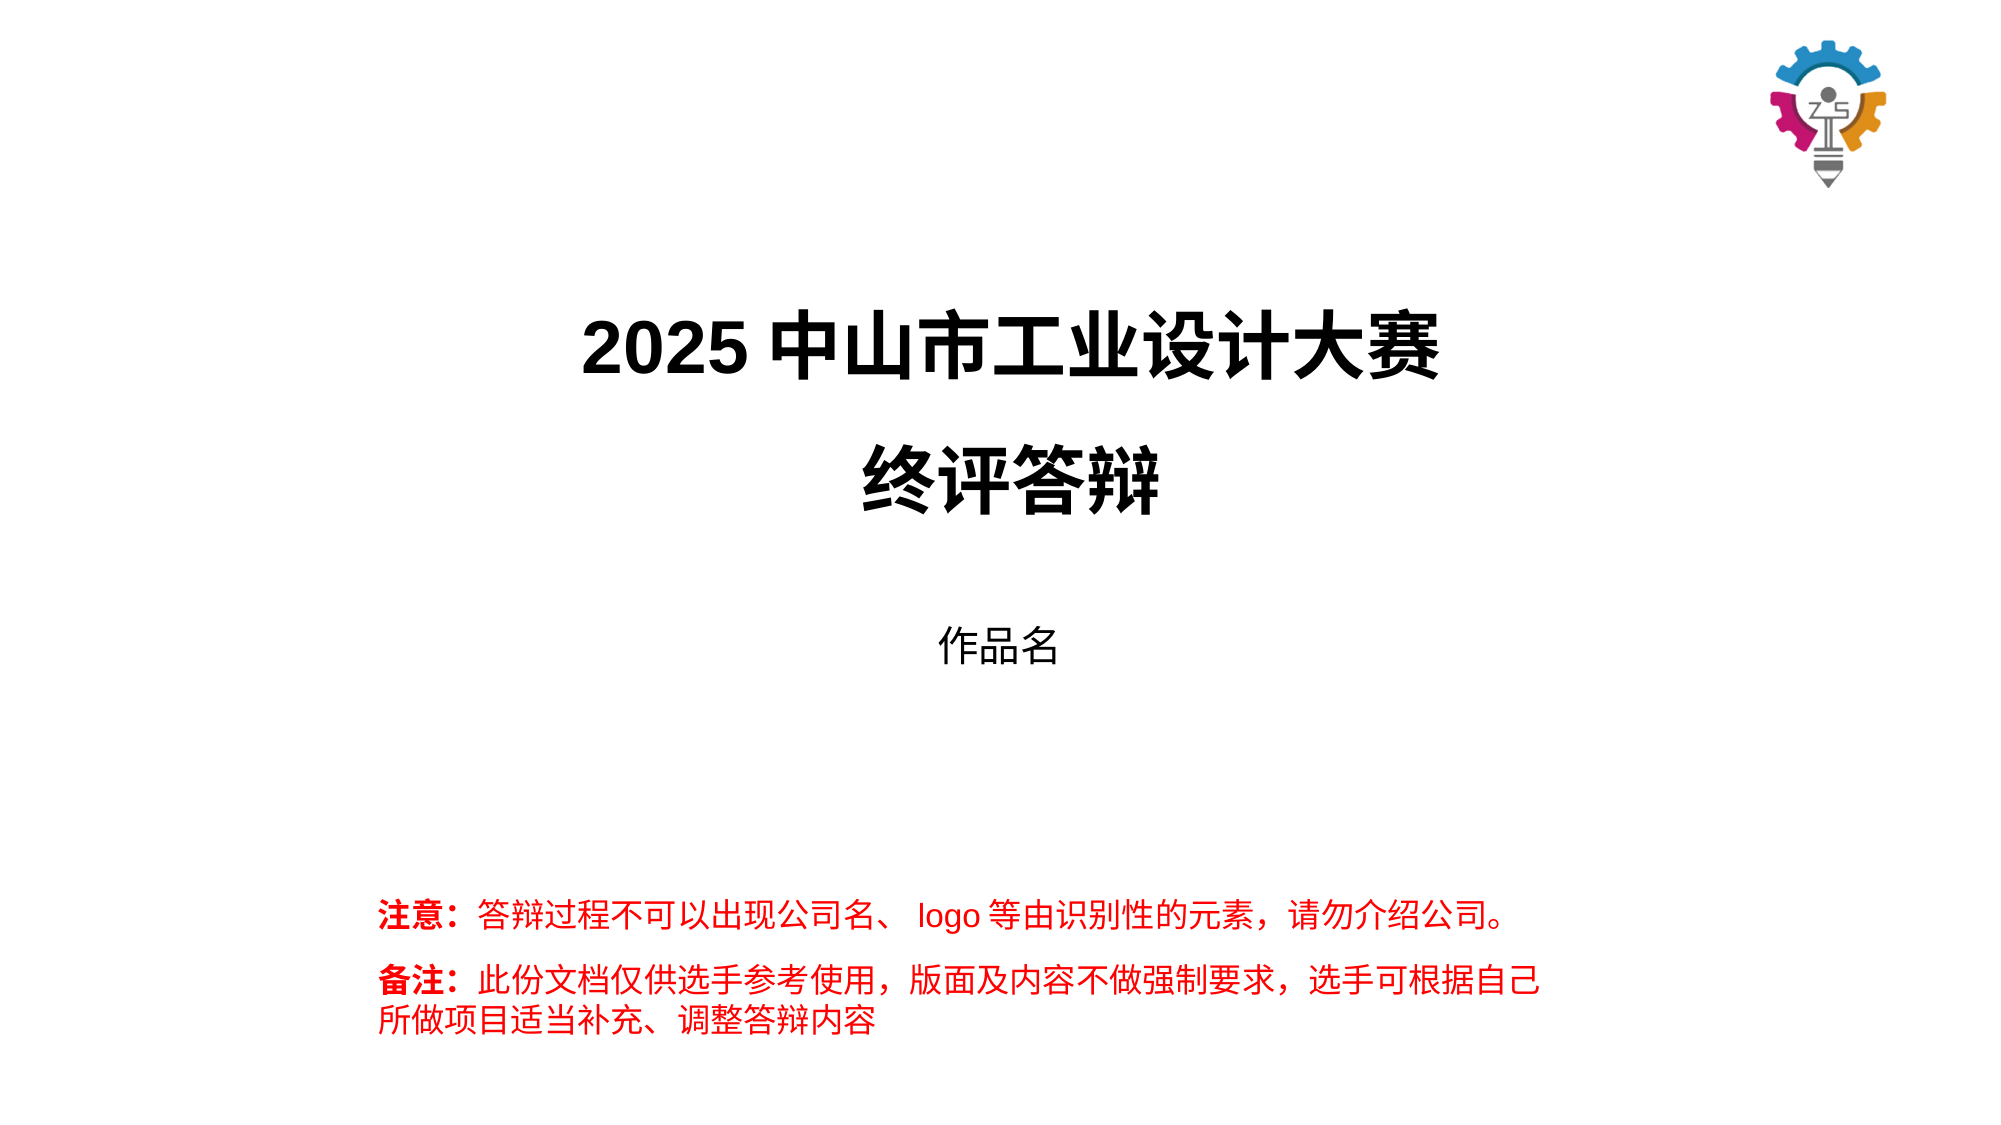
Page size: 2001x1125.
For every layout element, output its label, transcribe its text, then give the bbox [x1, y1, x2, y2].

picture [1759, 32, 1899, 200]
text_box 备注：此份文档仅供选手参考使用，版面及内容不做强制要求，选手可根据自己所做项目适当补充、调整答辩内容 [363, 952, 1563, 1047]
text_box 作品名 [534, 612, 1466, 678]
text_box 2025中山市工业设计大赛 终评答辩 [333, 246, 1691, 532]
text_box 注意：答辩过程不可以出现公司名、logo等由识别性的元素，请勿介绍公司。 [363, 886, 1637, 942]
